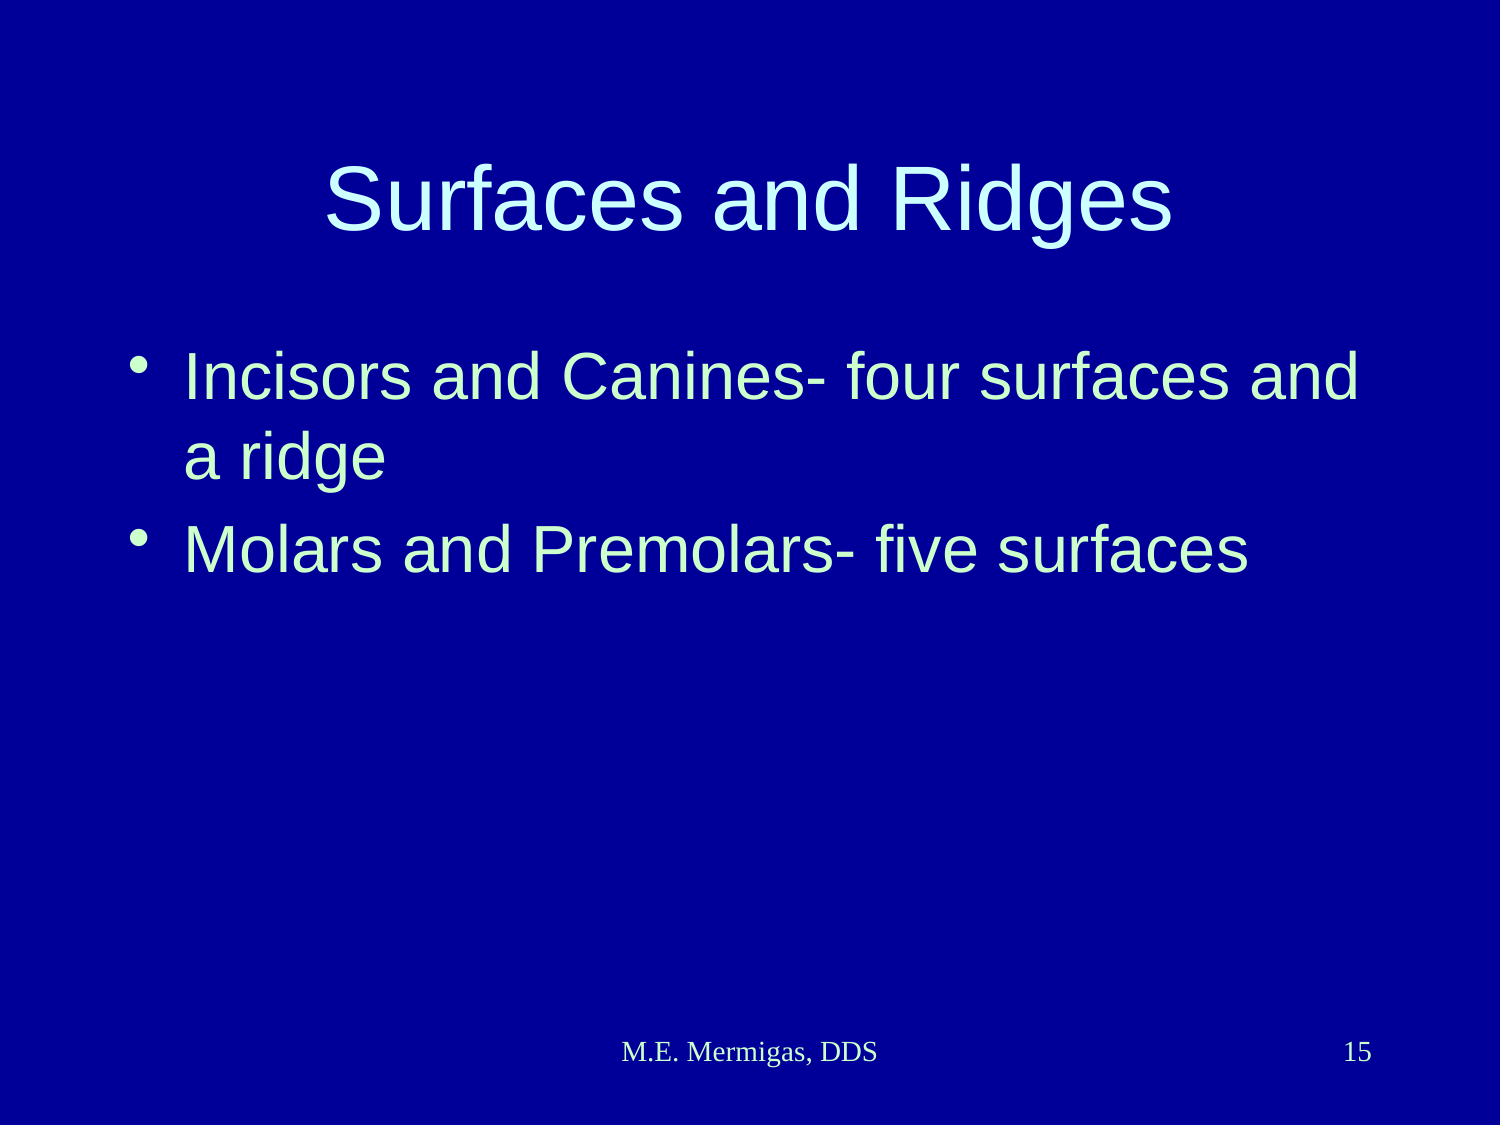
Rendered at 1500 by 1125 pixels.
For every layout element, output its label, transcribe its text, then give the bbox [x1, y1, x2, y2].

slide_number 15 [1074, 1024, 1388, 1101]
list Incisors and Canines- four surfaces and a ridge Molars and Premolars- five surfaces [112, 324, 1388, 1001]
footer M.E. Mermigas, DDS [512, 1024, 988, 1101]
title Surfaces and Ridges [112, 99, 1388, 288]
